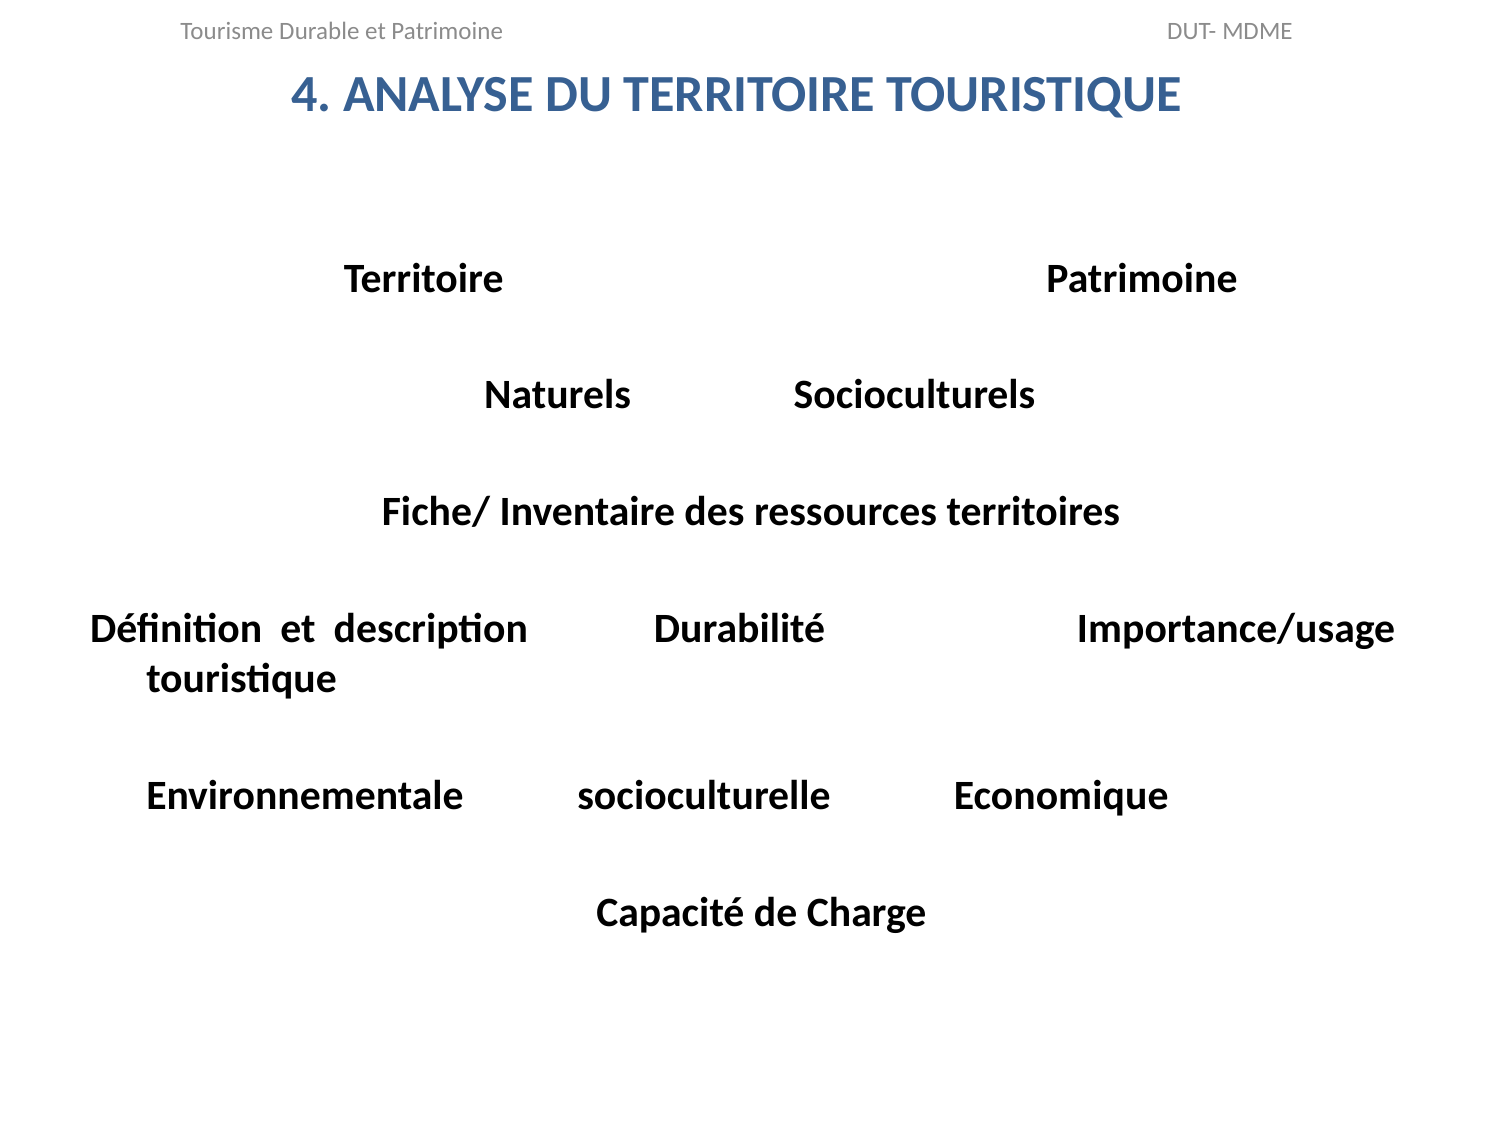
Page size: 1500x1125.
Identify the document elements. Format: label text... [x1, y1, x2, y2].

list Territoire Patrimoine Naturels Socioculturels Fiche/ Inventaire des ressources territoires Définition et description Durabilité Importance/usage touristique Environnementale socioculturelle Economique Capacité de Charge [75, 184, 1412, 1062]
title 4. Analyse du territoire touristique [123, 60, 1349, 150]
footer Tourisme Durable et Patrimoine DUT- MDME [41, 0, 1436, 60]
